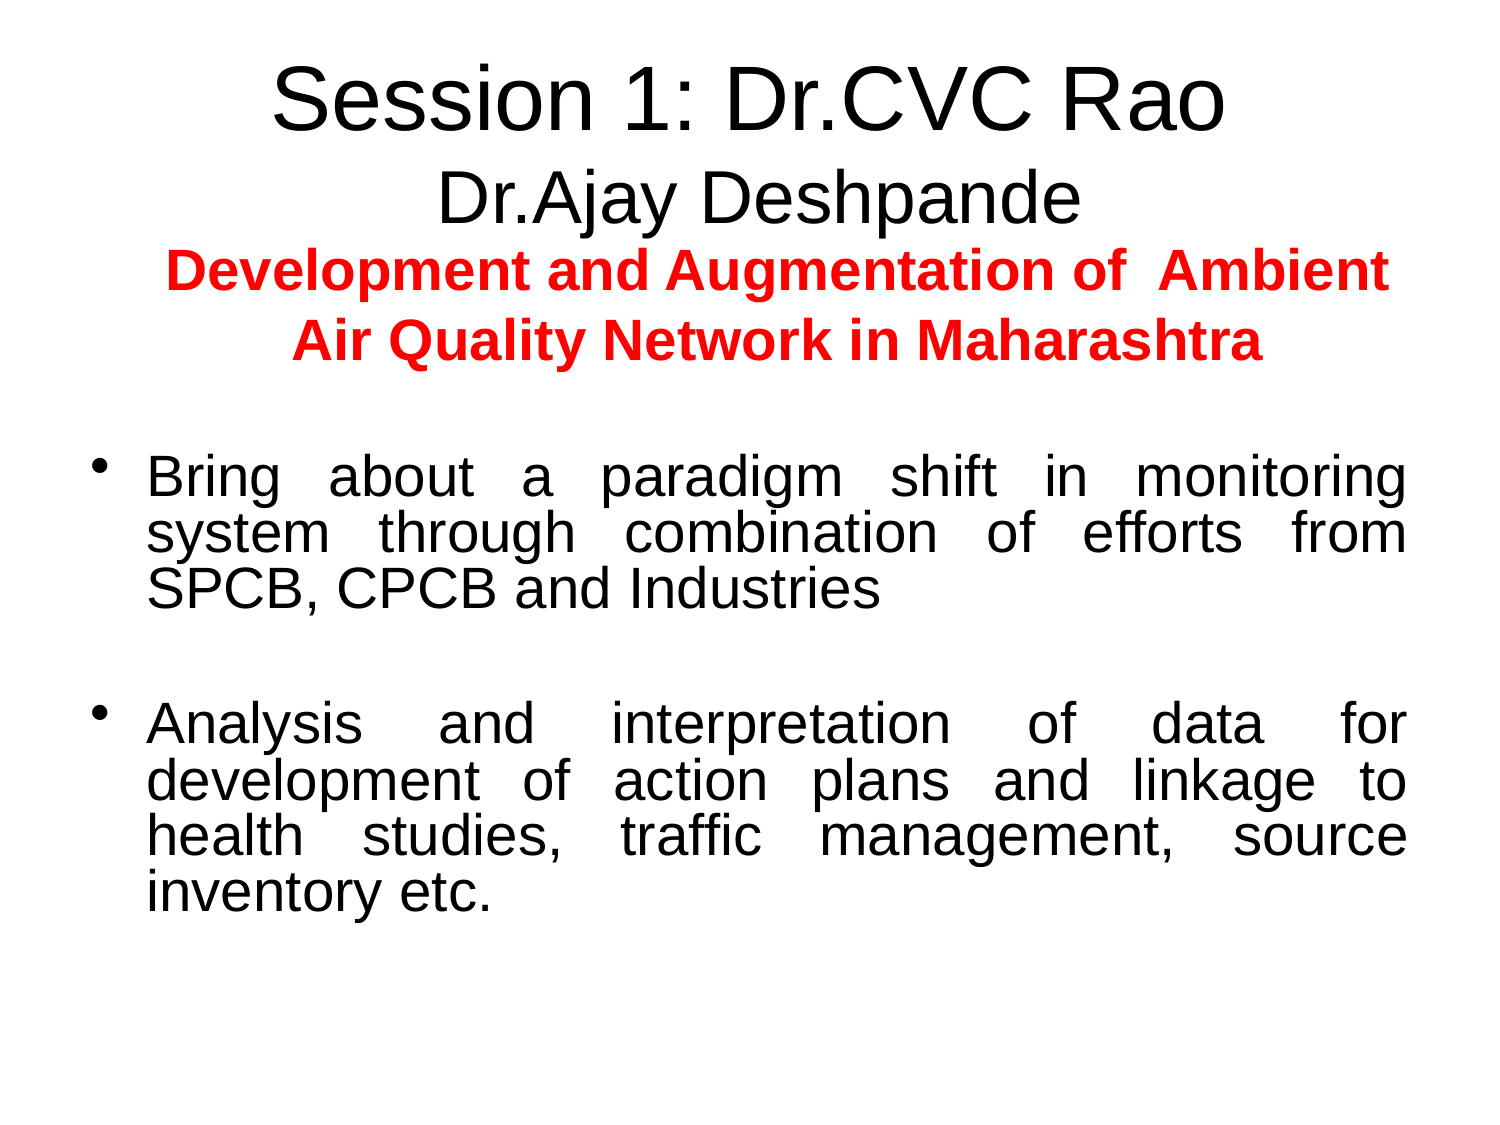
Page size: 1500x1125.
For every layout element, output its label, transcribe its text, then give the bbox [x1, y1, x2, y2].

list Development and Augmentation of Ambient Air Quality Network in Maharashtra Bring about a paradigm shift in monitoring system through combination of efforts from SPCB, CPCB and Industries Analysis and interpretation of data for development of action plans and linkage to health studies, traffic management, source inventory etc. [74, 224, 1426, 1063]
title Session 1: Dr.CVC Rao Dr.Ajay Deshpande [74, 44, 1426, 224]
